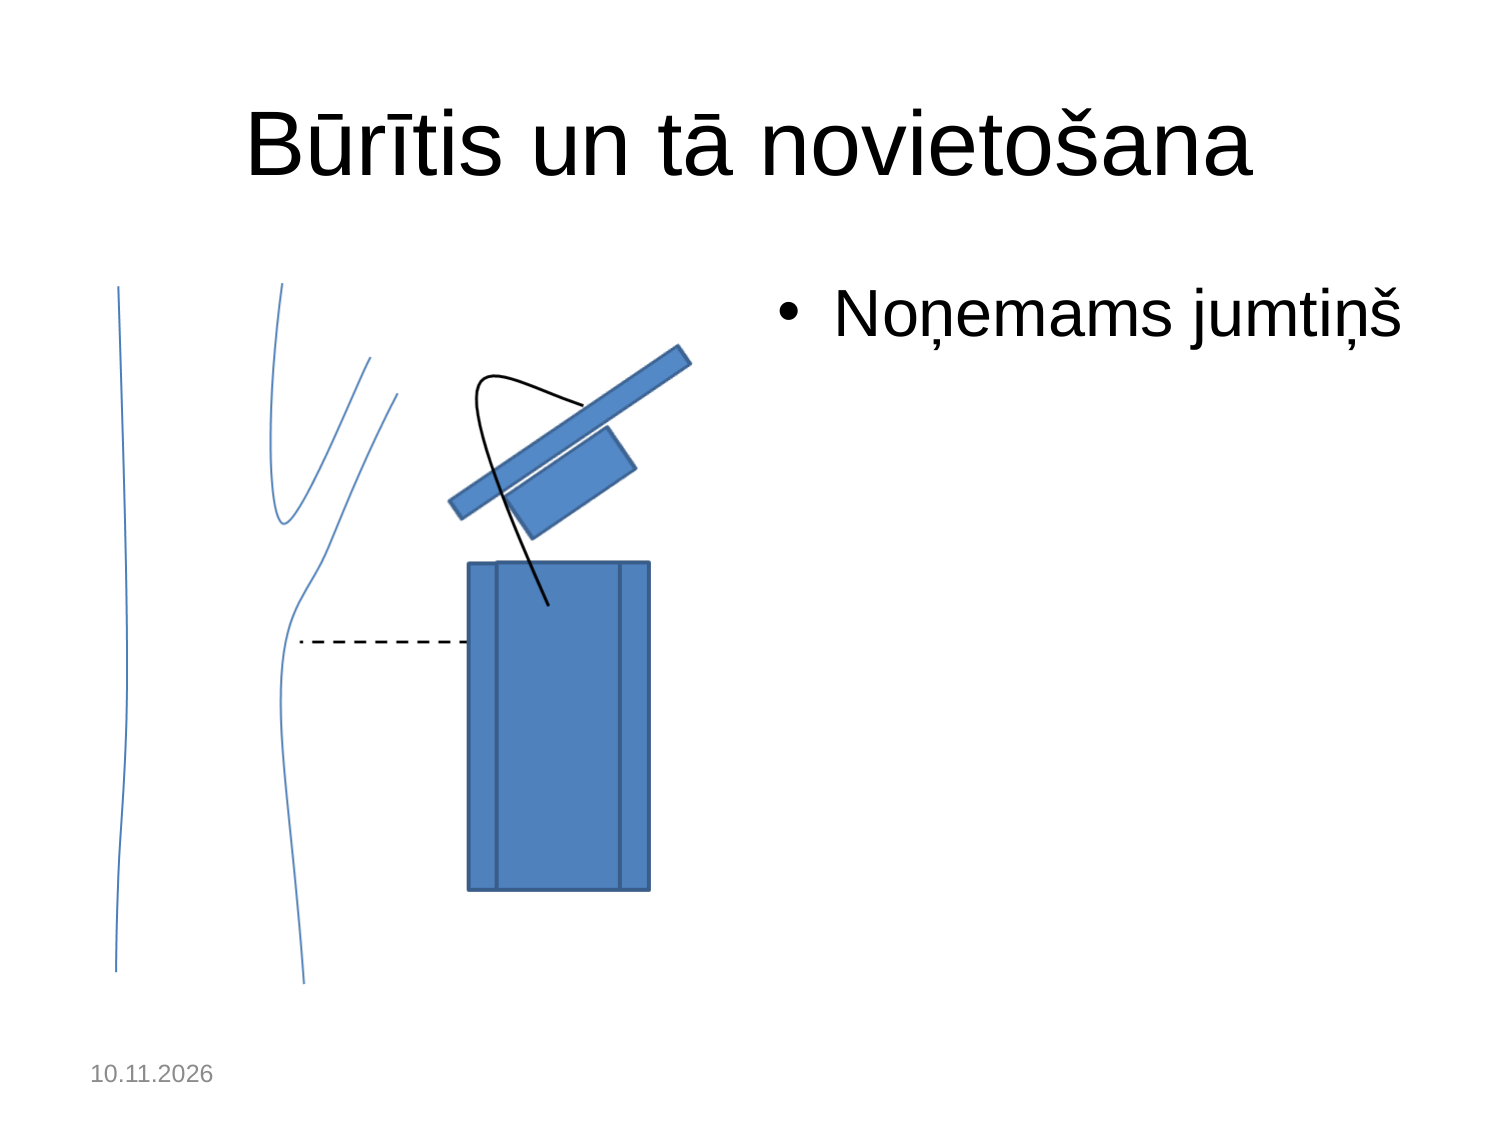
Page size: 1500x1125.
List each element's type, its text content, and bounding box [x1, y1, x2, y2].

list Noņemams jumtiņš [762, 262, 1426, 1006]
title Būrītis un tā novietošana [74, 44, 1426, 233]
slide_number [75, 1042, 425, 1103]
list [114, 282, 698, 985]
